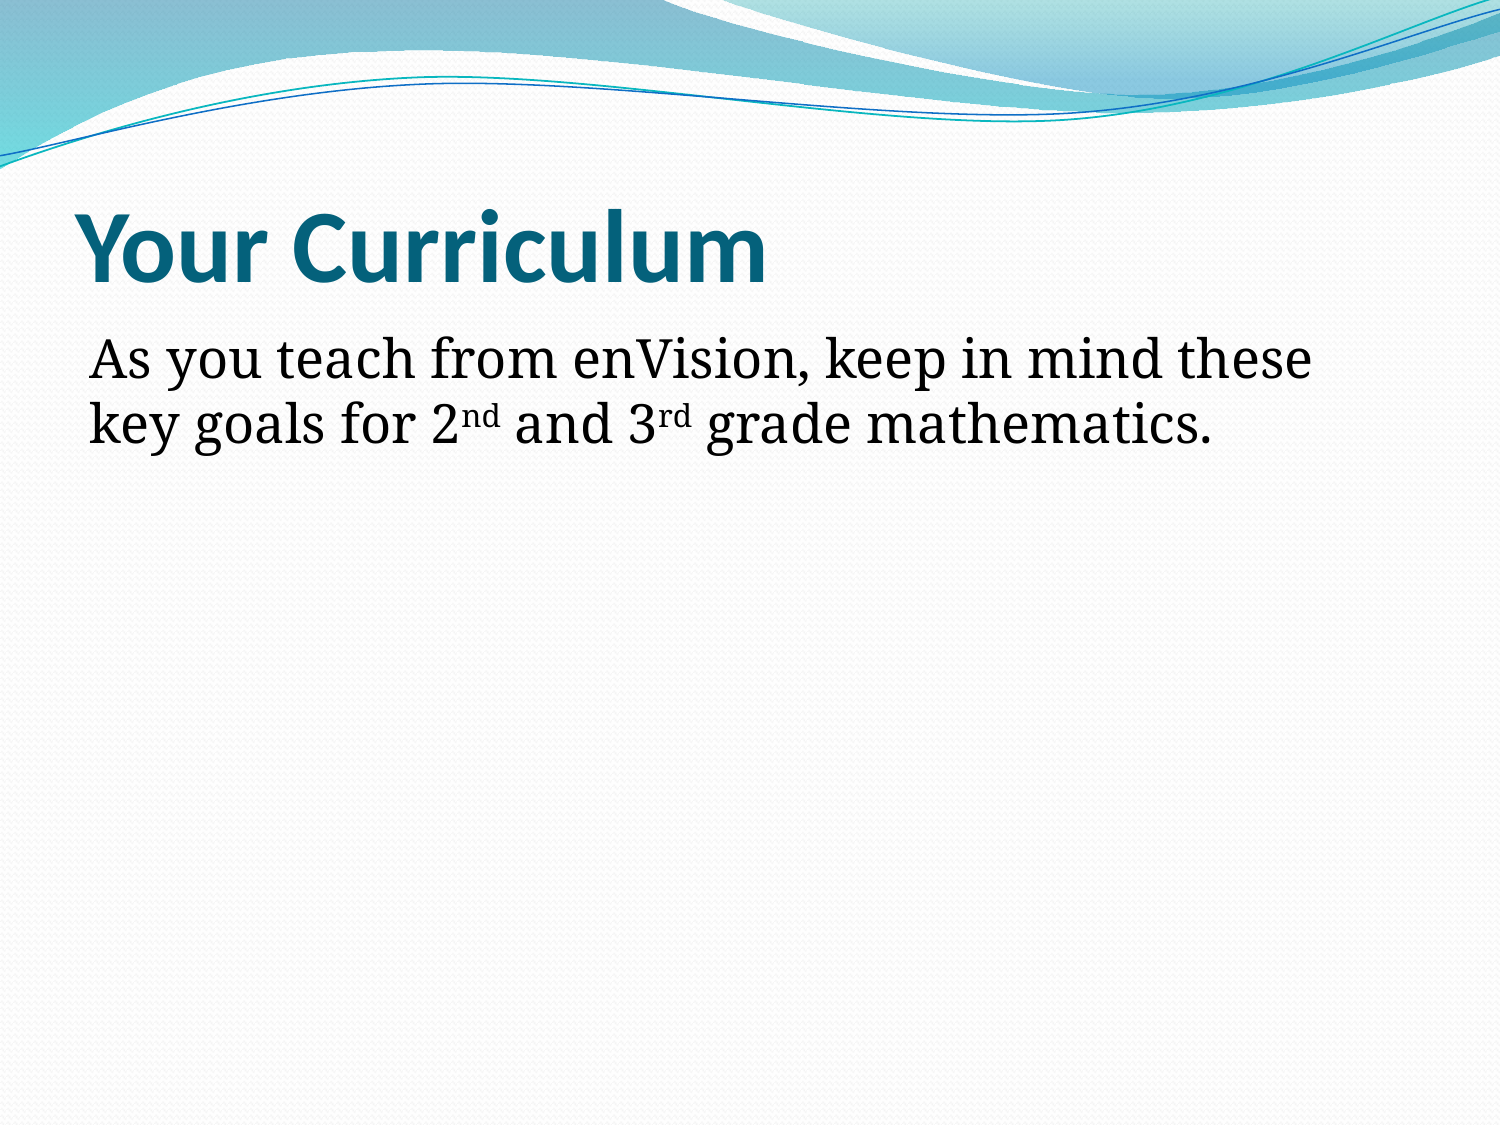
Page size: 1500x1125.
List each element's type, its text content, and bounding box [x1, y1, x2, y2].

title Your Curriculum [75, 115, 1425, 303]
list As you teach from enVision, keep in mind these key goals for 2nd and 3rd grade mathematics. [75, 317, 1425, 1038]
